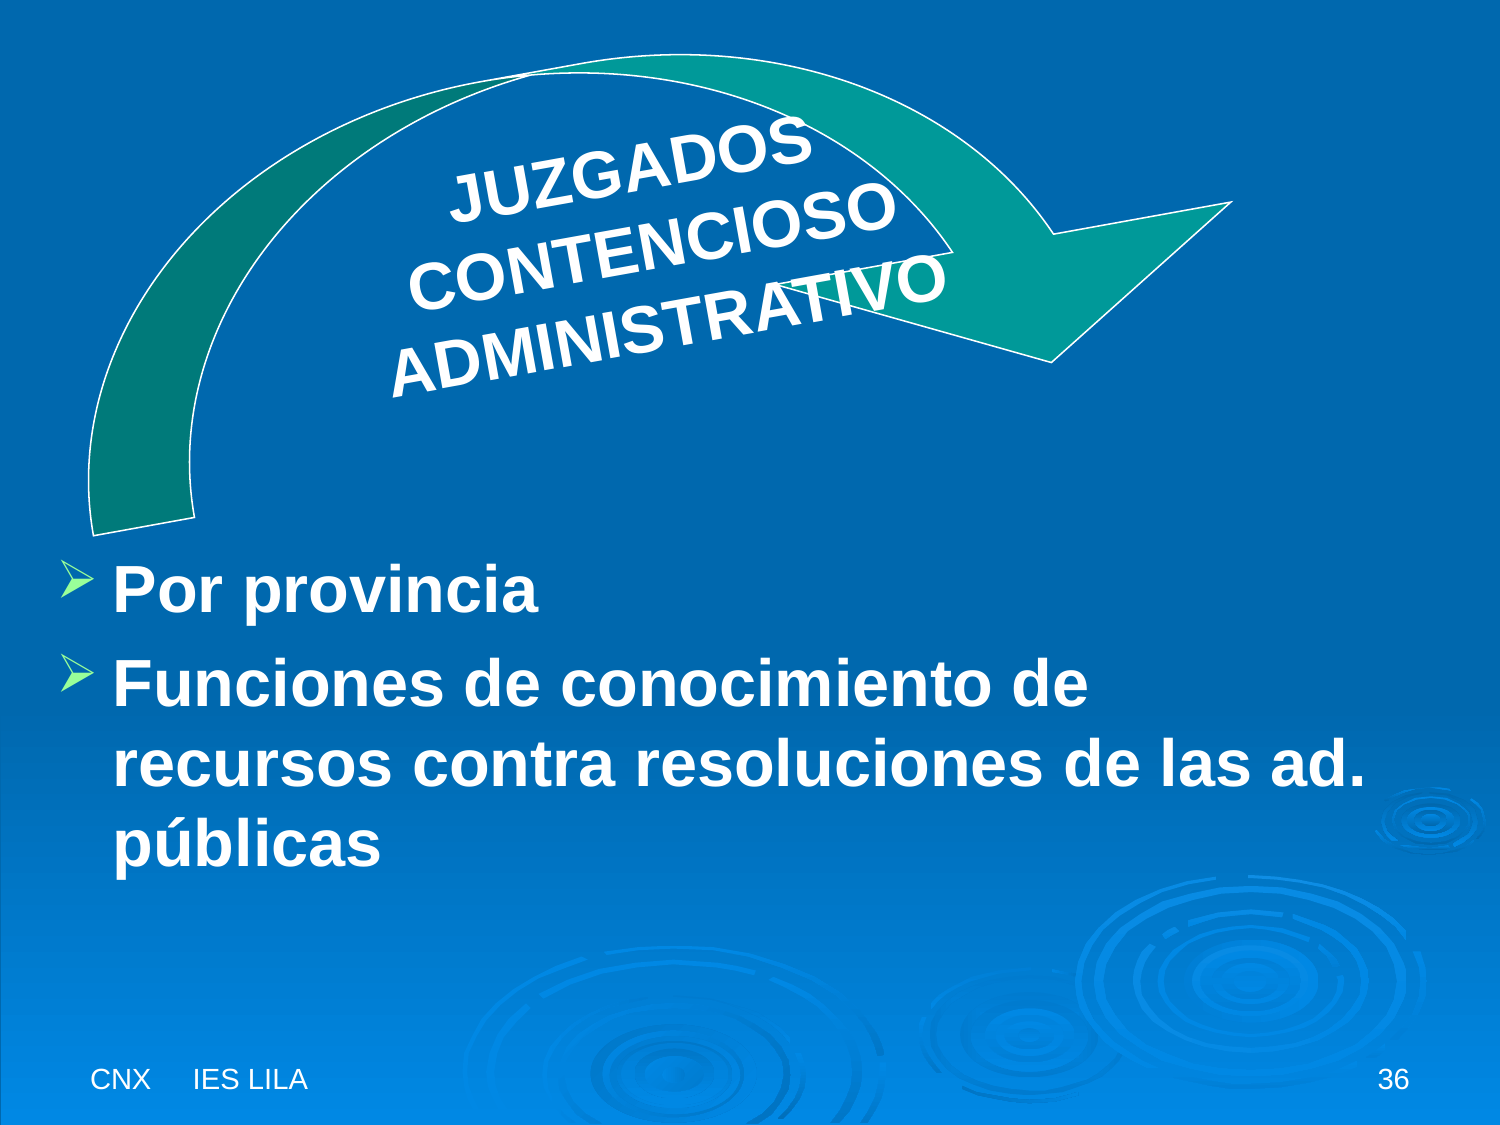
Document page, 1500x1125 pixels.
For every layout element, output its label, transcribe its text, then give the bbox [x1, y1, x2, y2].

slide_number 36 [1392, 1024, 1426, 1103]
text_box JUZGADOS CONTENCIOSO ADMINISTRATIVO [88, 54, 1231, 536]
list Por provincia Funciones de conocimiento de recursos contra resoluciones de las ad. públicas [40, 538, 1392, 1125]
